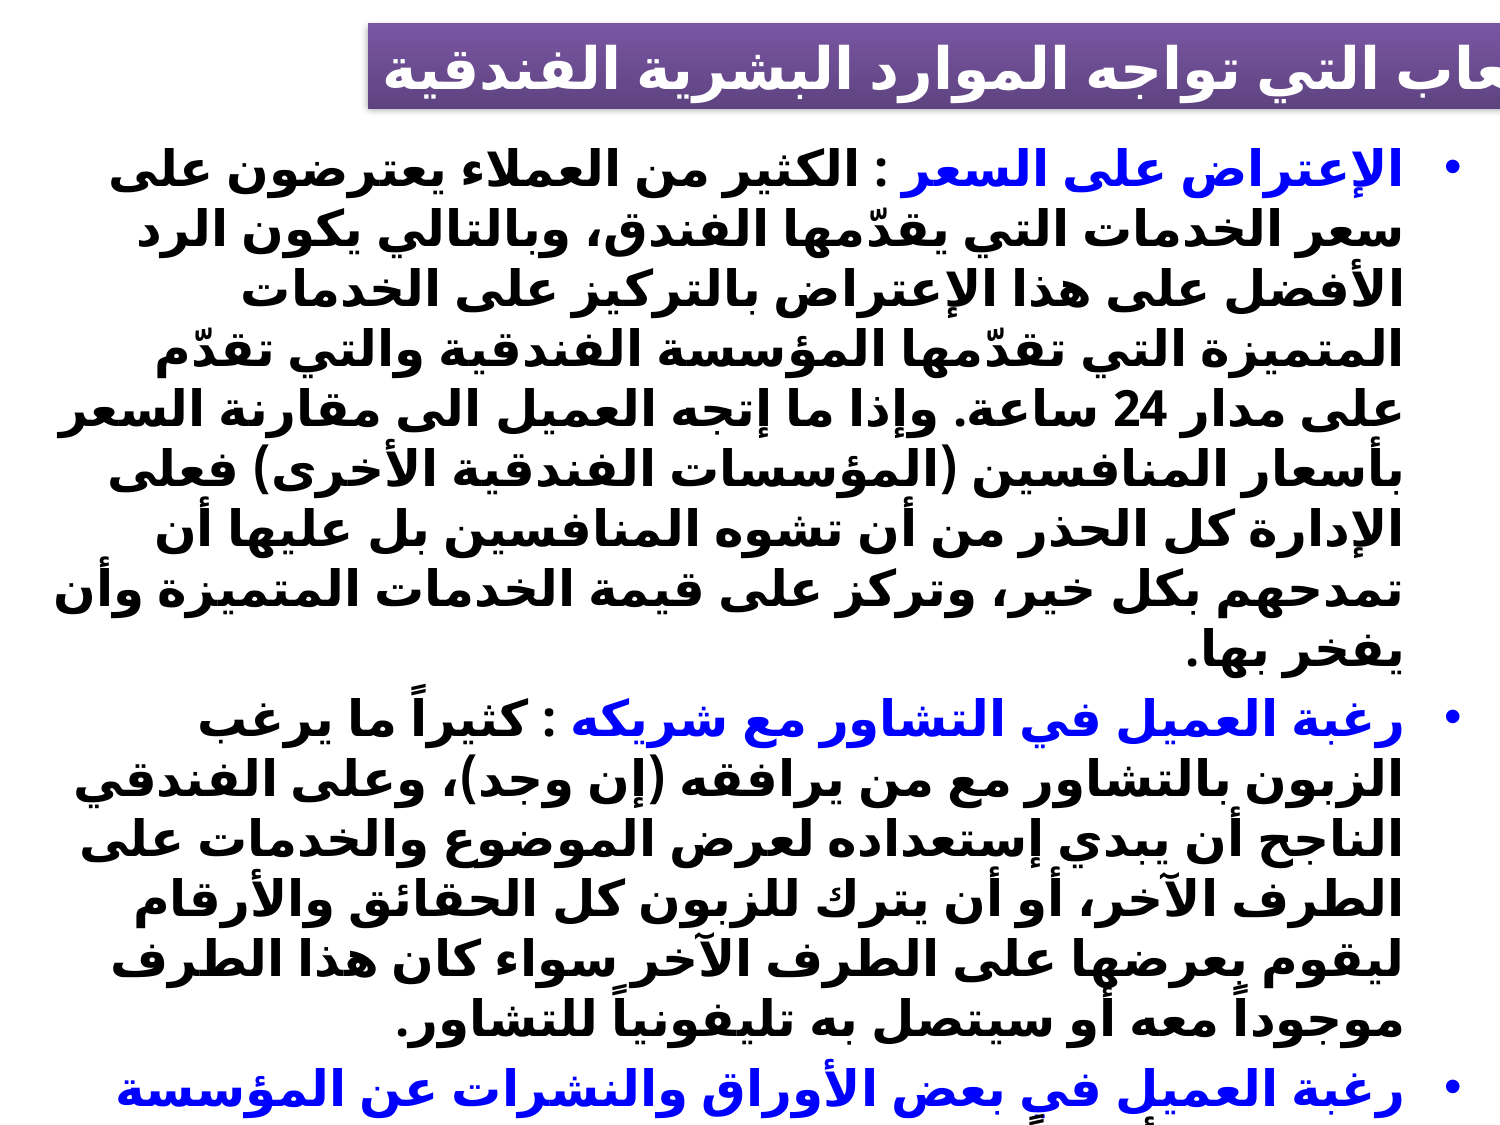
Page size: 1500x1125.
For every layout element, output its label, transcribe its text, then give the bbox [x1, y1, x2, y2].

text_box الصعاب التي تواجه الموارد البشرية الفندقية [368, 23, 1500, 109]
list الإعتراض على السعر : الكثير من العملاء يعترضون على سعر الخدمات التي يقدّمها الفندق، وبالتالي يكون الرد الأفضل على هذا الإعتراض بالتركيز على الخدمات المتميزة التي تقدّمها المؤسسة الفندقية والتي تقدّم على مدار 24 ساعة. وإذا ما إتجه العميل الى مقارنة السعر بأسعار المنافسين (المؤسسات الفندقية الأخرى) فعلى الإدارة كل الحذر من أن تشوه المنافسين بل عليها أن تمدحهم بكل خير، وتركز على قيمة الخدمات المتميزة وأن يفخر بها. رغبة العميل في التشاور مع شريكه : كثيراً ما يرغب الزبون بالتشاور مع من يرافقه (إن وجد)، وعلى الفندقي الناجح أن يبدي إستعداده لعرض الموضوع والخدمات على الطرف الآخر، أو أن يترك للزبون كل الحقائق والأرقام ليقوم بعرضها على الطرف الآخر سواء كان هذا الطرف موجوداً معه أو سيتصل به تليفونياً للتشاور. رغبة العميل في بعض الأوراق والنشرات عن المؤسسة الفندقية : أحياناً يستخدم العميل هذه الطريقة للهروب من الفندقي، وعلى الفندقي في هذه الحالة أن يقدّم كافة الأوراق والنشرات المطلوبة للعميل مع مواصلة تقديم عرضه للخدمات موضحاً النقاط الهامة في ذلك، وإذا لم يرغب العميل في إستكمال العرض، فيجب على الفندقي أن يتركه بعد تحديد موعد آخر معه. [23, 128, 1477, 1079]
